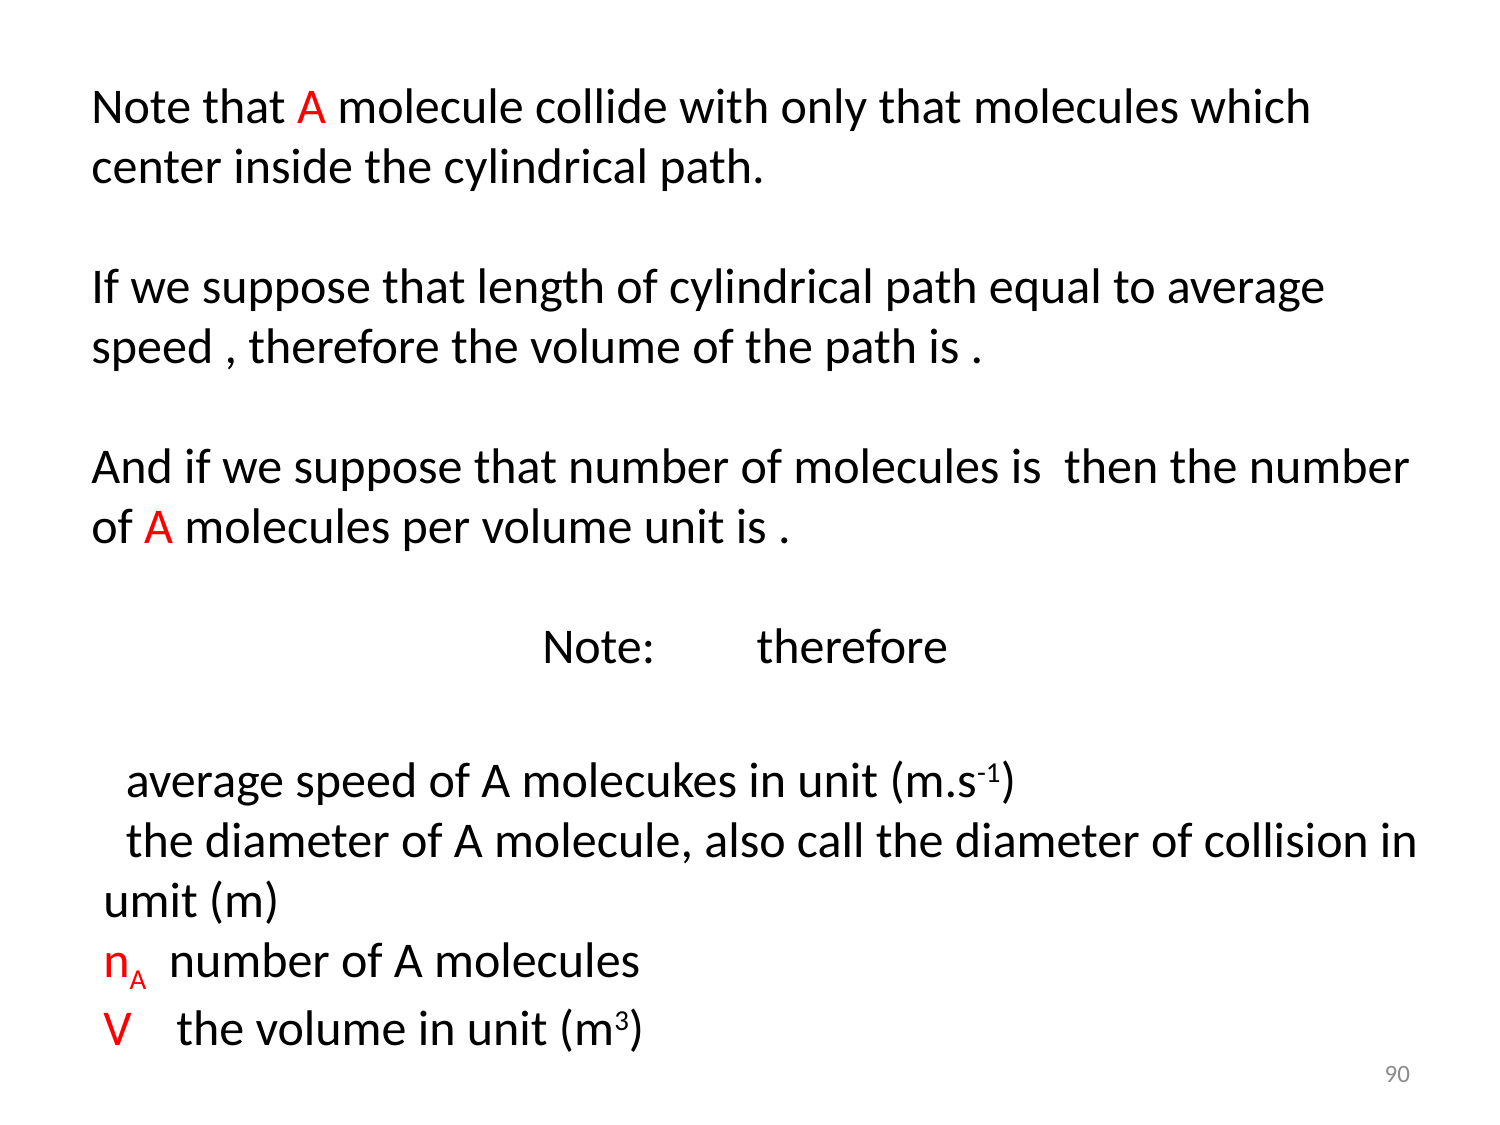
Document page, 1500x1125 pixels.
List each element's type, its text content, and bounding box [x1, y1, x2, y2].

slide_number 90 [1074, 1042, 1425, 1103]
